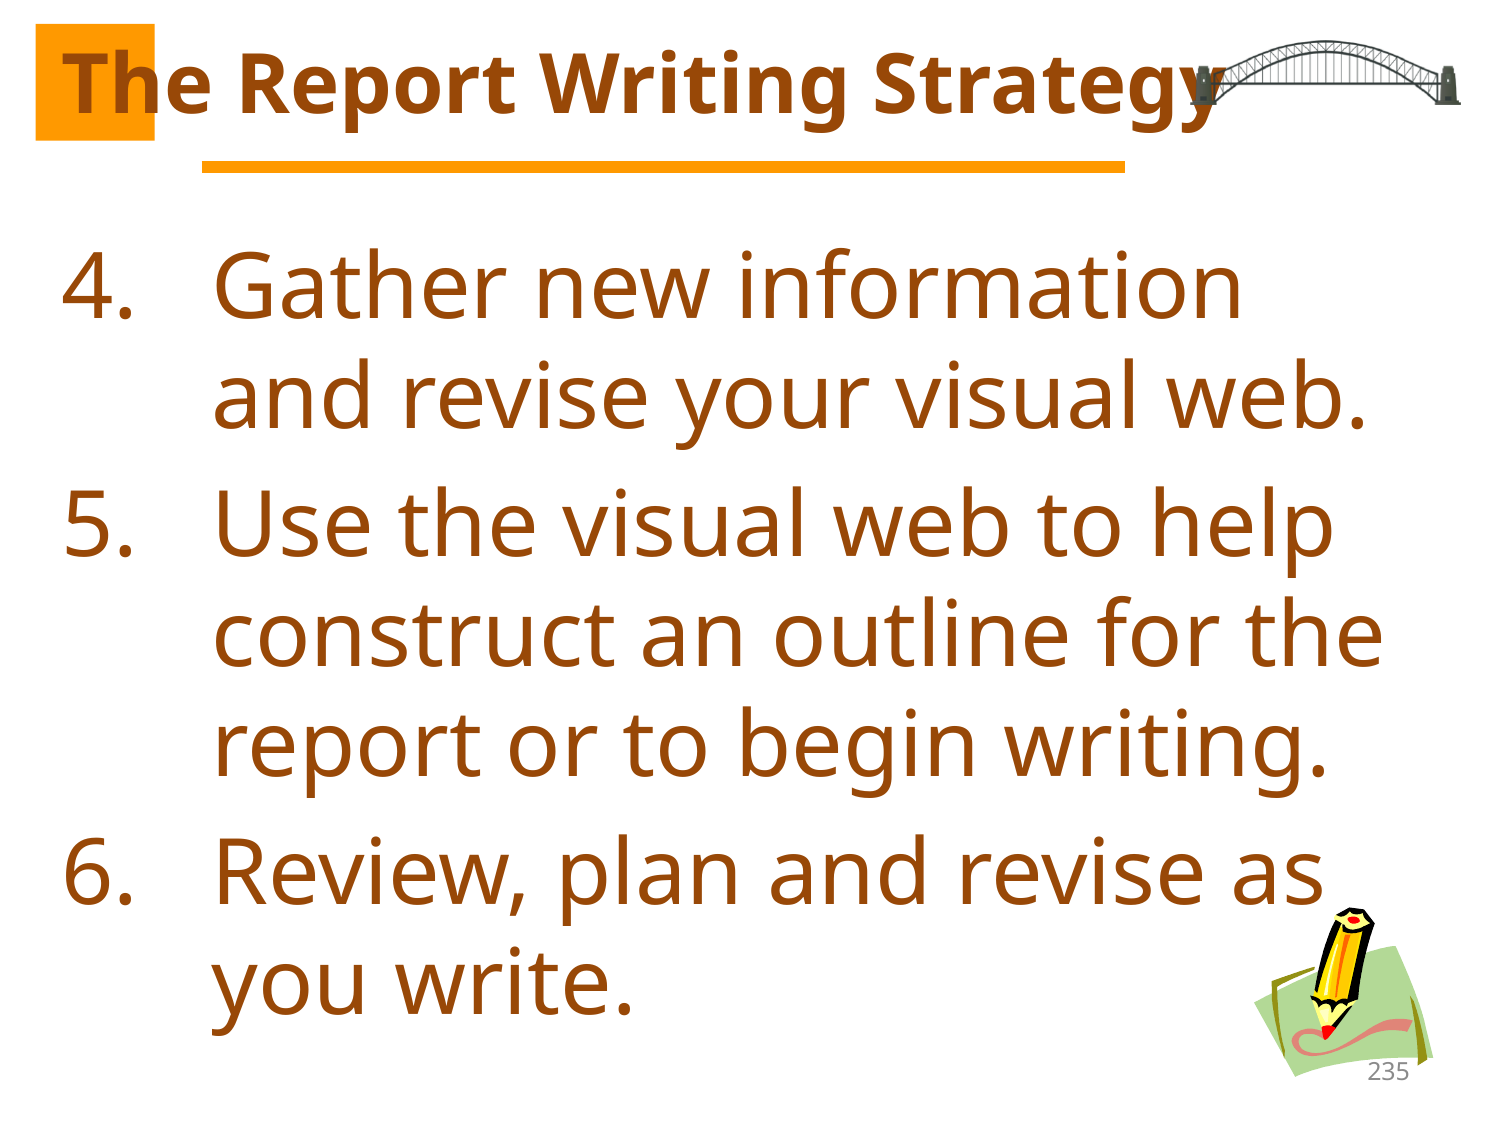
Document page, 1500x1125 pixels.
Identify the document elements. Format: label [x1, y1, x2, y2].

text_box [34, 22, 46, 143]
picture [1253, 904, 1437, 1080]
picture [1189, 40, 1461, 106]
title [46, 0, 1304, 183]
list [46, 219, 1417, 1053]
slide_number [1074, 1053, 1425, 1103]
